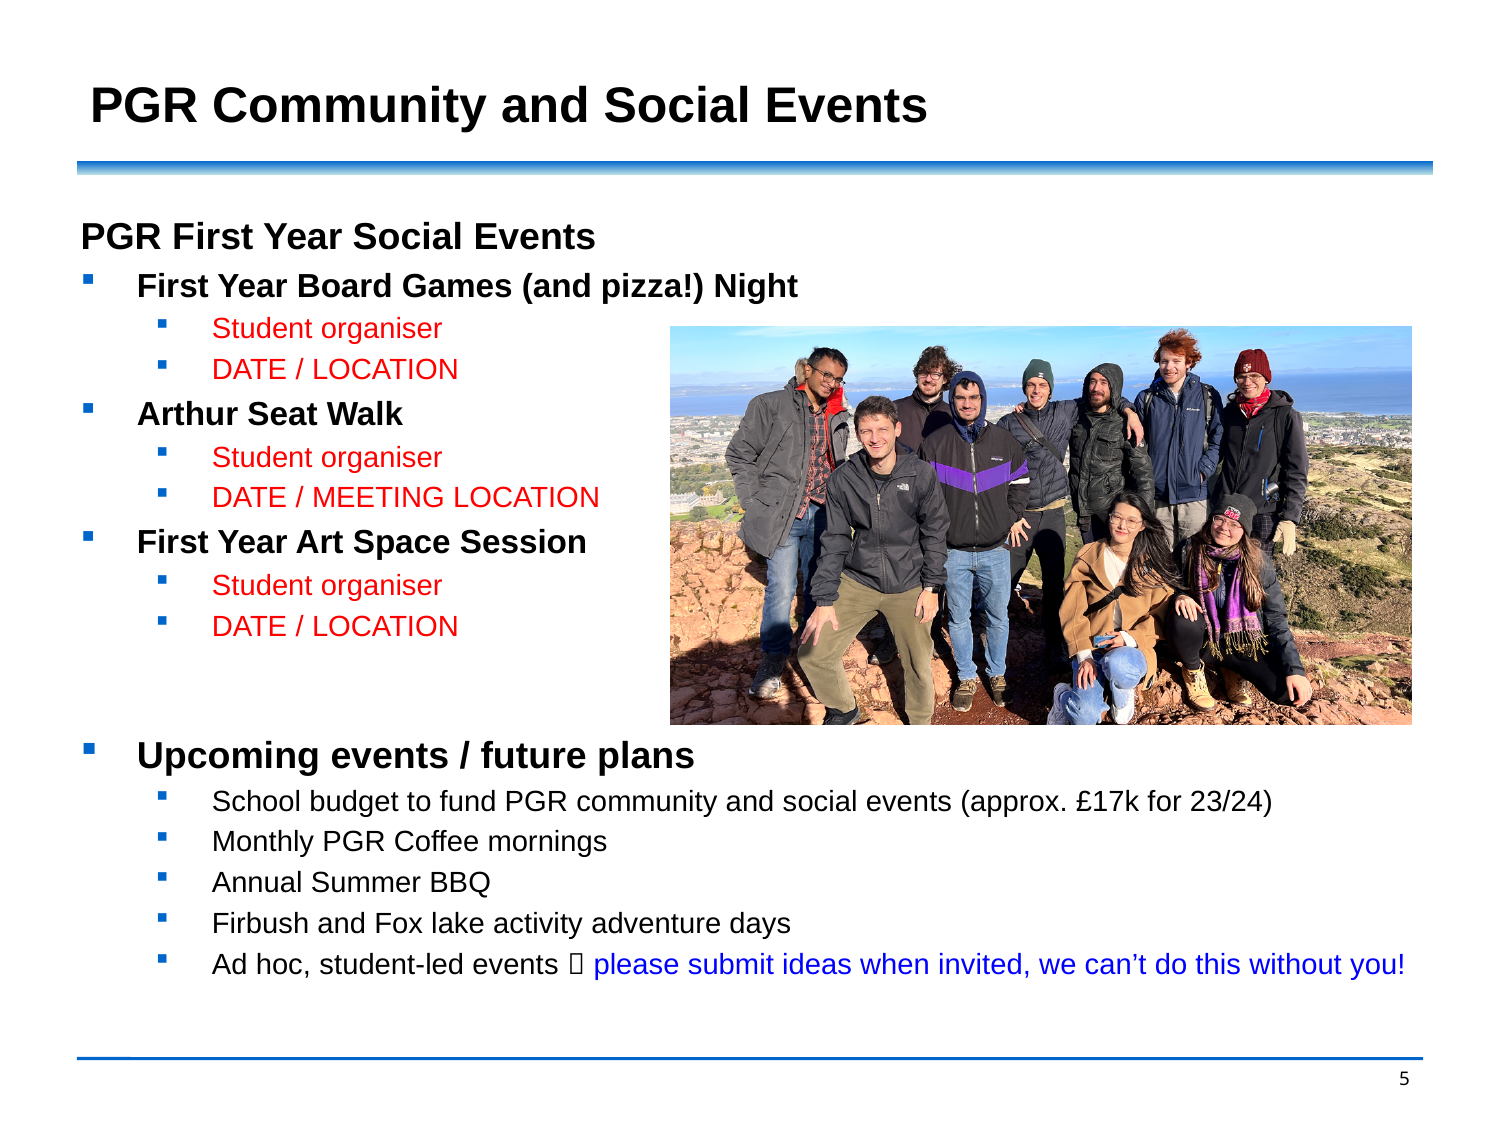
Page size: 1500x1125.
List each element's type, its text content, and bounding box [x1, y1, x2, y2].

title PGR Community and Social Events [74, 44, 1294, 162]
slide_number 5 [1074, 1058, 1426, 1103]
picture [670, 326, 1412, 725]
text_box PGR First Year Social Events First Year Board Games (and pizza!) Night Student organiser DATE / LOCATION Arthur Seat Walk Student organiser DATE / MEETING LOCATION First Year Art Space Session Student organiser DATE / LOCATION Upcoming events / future plans School budget to fund PGR community and social events (approx. £17k for 23/24) Monthly PGR Coffee mornings Annual Summer BBQ Firbush and Fox lake activity adventure days Ad hoc, student-led events  please submit ideas when invited, we can’t do this without you! [65, 204, 1435, 988]
